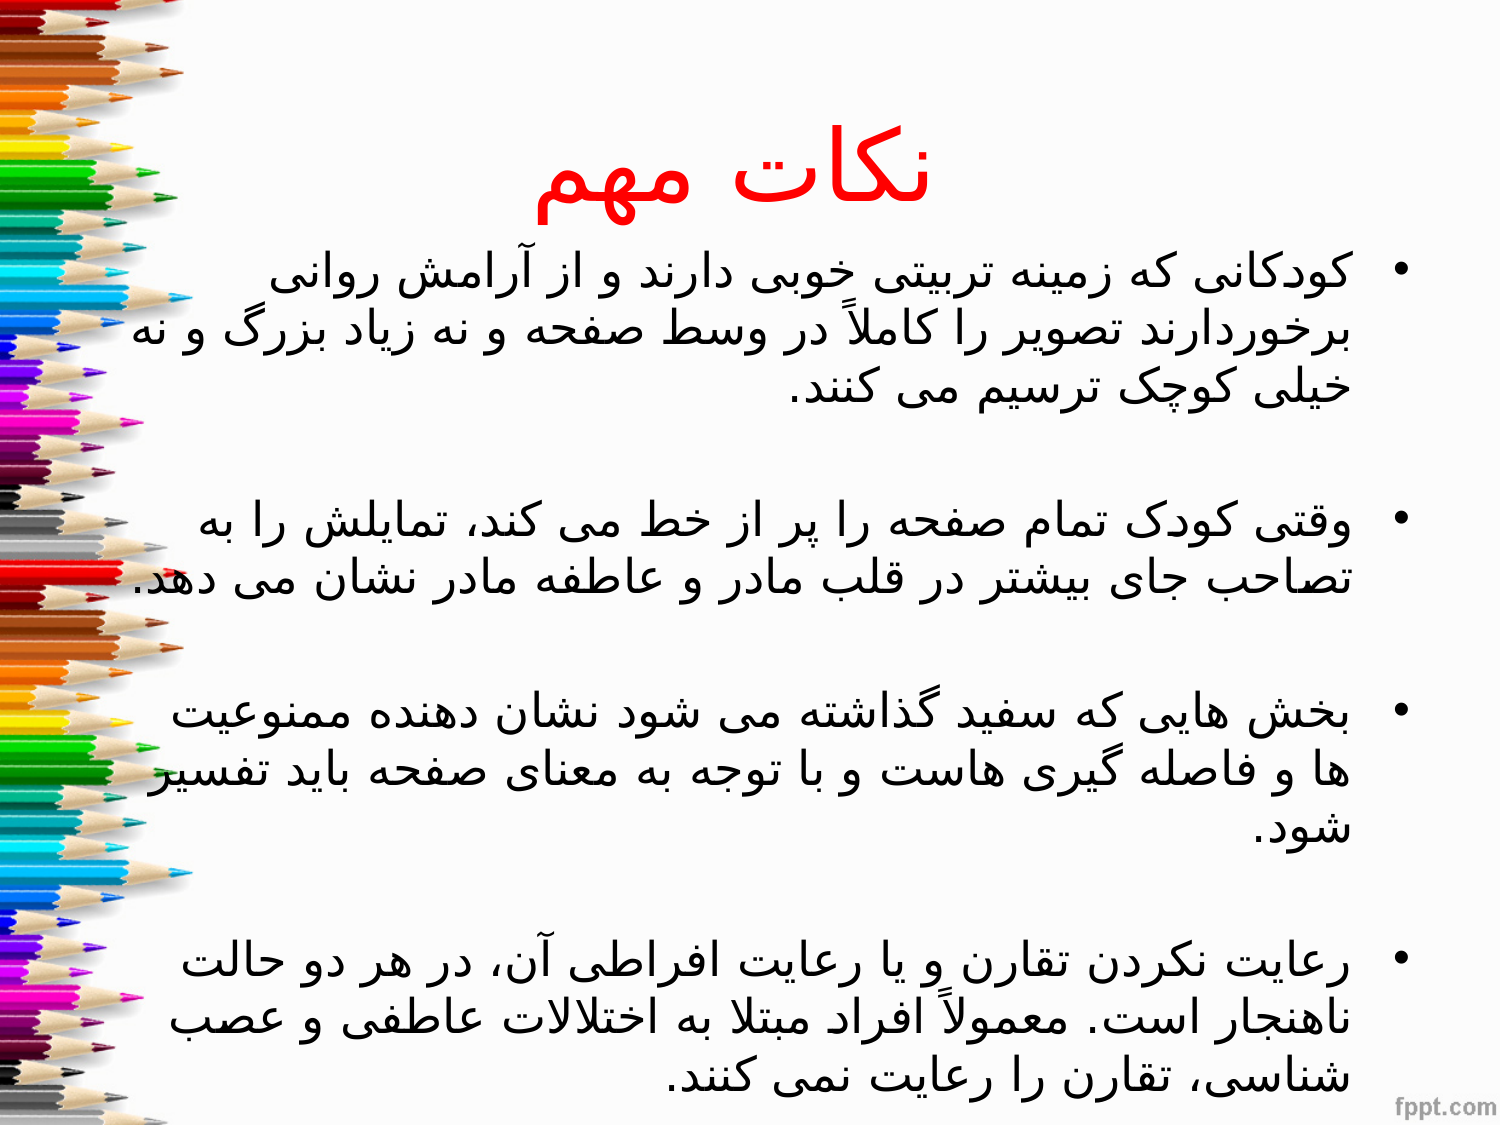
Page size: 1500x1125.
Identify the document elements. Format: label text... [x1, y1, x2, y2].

title نکات مهم [75, 115, 1425, 209]
list کودکانی که زمینه تربیتی خوبی دارند و از آرامش روانی برخوردارند تصویر را کاملاً در وسط صفحه و نه زیاد بزرگ و نه خیلی کوچک ترسیم می کنند. وقتی کودک تمام صفحه را پر از خط می کند، تمایلش را به تصاحب جای بیشتر در قلب مادر و عاطفه مادر نشان می دهد. بخش هایی که سفید گذاشته می شود نشان دهنده ممنوعیت ها و فاصله گیری هاست و با توجه به معنای صفحه باید تفسیر شود. رعایت نکردن تقارن و یا رعایت افراطی آن، در هر دو حالت ناهنجار است. معمولاً افراد مبتلا به اختلالات عاطفی و عصب شناسی، تقارن را رعایت نمی کنند. [112, 231, 1425, 1005]
picture [0, 0, 1500, 1125]
picture [0, 309, 112, 860]
